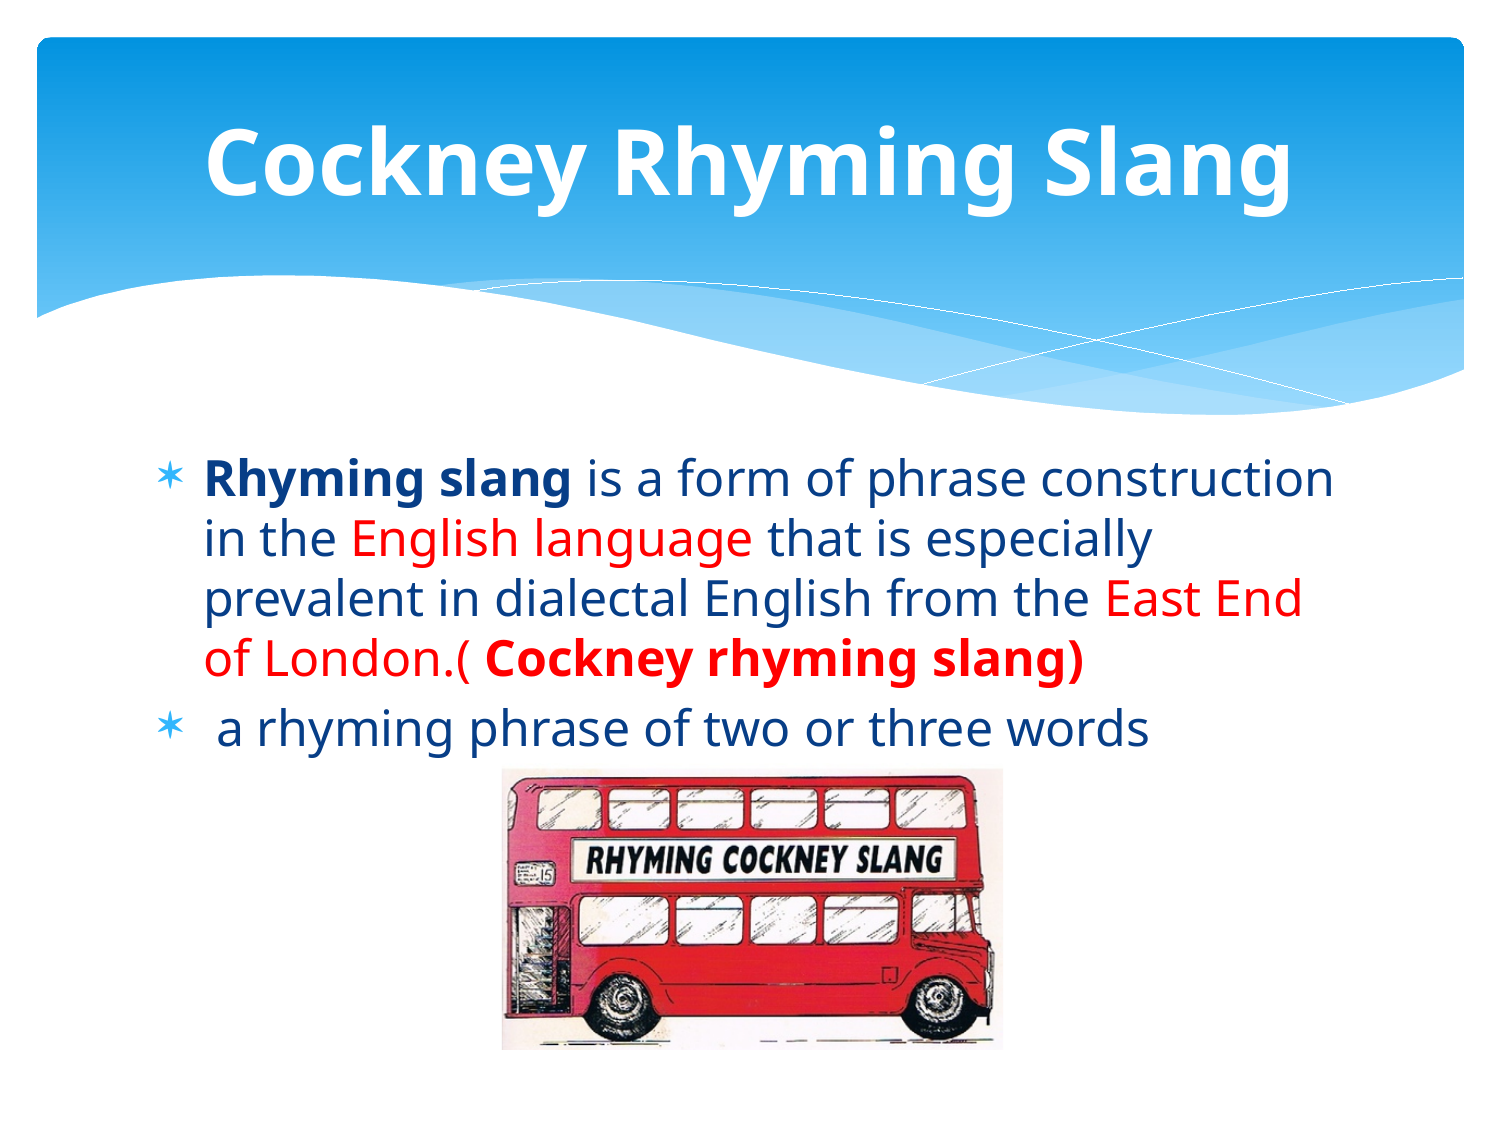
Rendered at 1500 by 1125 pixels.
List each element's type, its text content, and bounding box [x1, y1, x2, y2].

title Cockney Rhyming Slang [75, 55, 1425, 261]
picture [501, 763, 1004, 1050]
list Rhyming slang is a form of phrase construction in the English language that is especially prevalent in dialectal English from the East End of London.( Cockney rhyming slang) a rhyming phrase of two or three words [143, 438, 1359, 1005]
